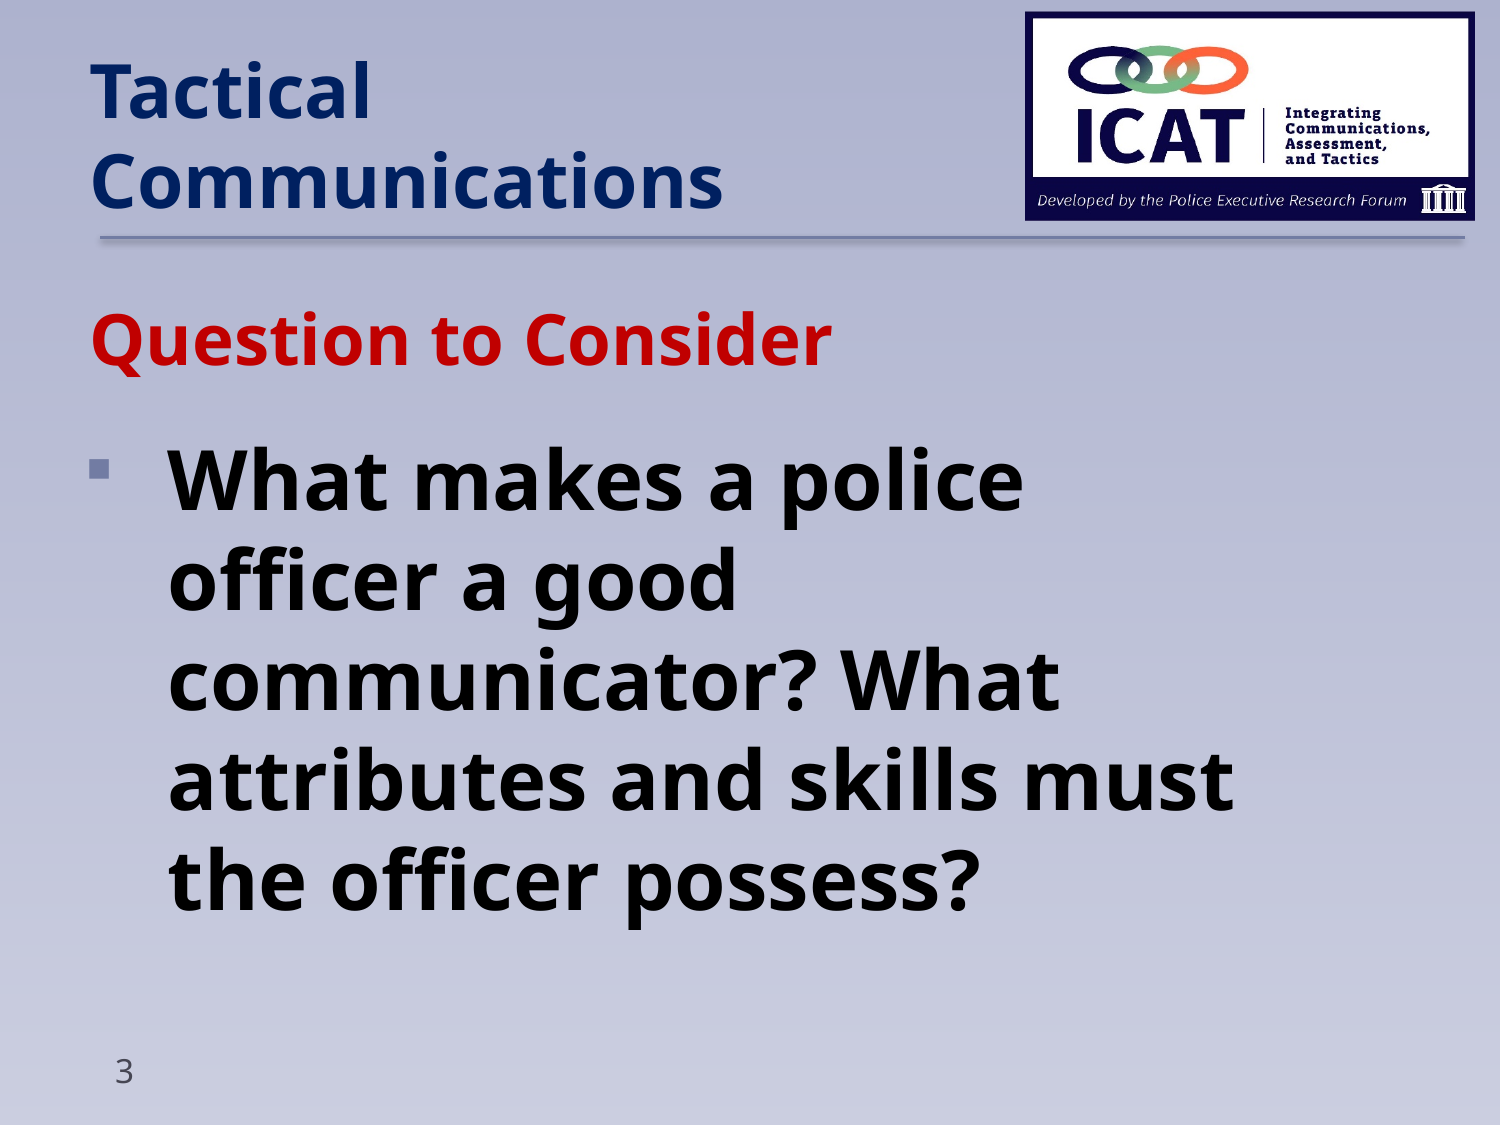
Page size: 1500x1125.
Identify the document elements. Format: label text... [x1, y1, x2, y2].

picture [1024, 11, 1476, 221]
list [75, 200, 1425, 287]
slide_number 3 [100, 1042, 426, 1103]
text_box What makes a police officer a good communicator? What attributes and skills must the officer possess? [75, 412, 1325, 1038]
title Tactical Communications [75, 25, 1018, 200]
list [75, 388, 1425, 1010]
text_box Question to Consider [74, 287, 1425, 388]
